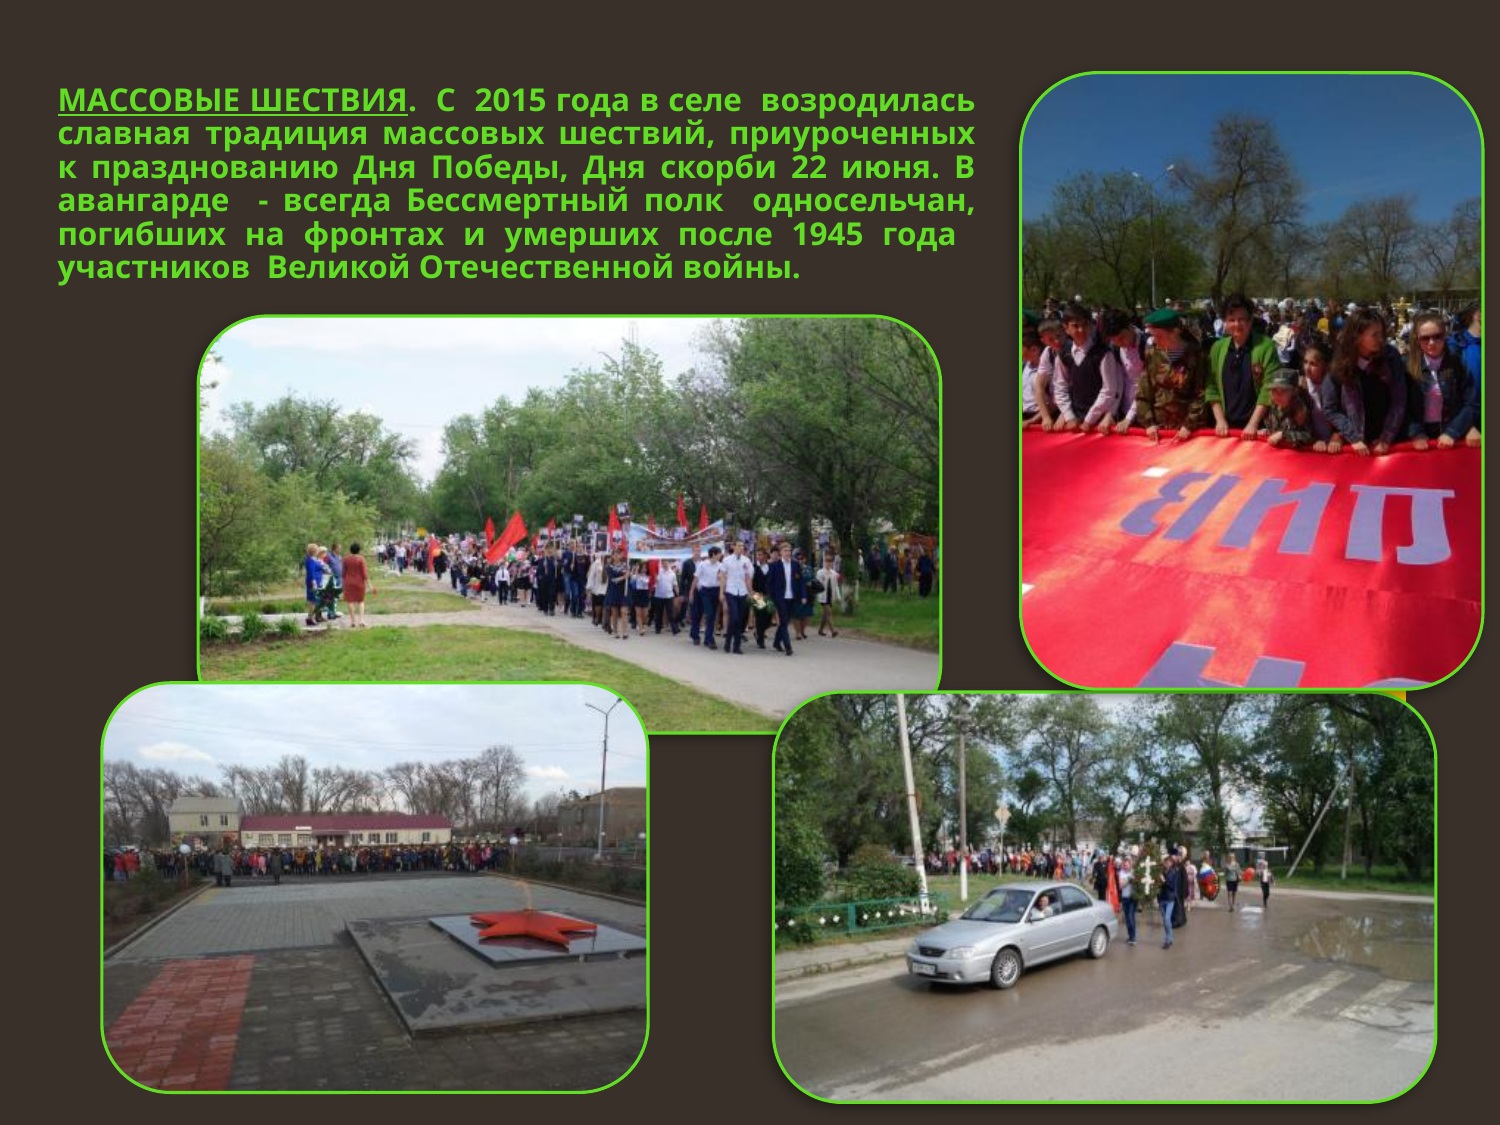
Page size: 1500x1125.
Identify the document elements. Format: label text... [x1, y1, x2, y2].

title МАССОВЫЕ ШЕСТВИЯ. С 2015 года в селе возродилась славная традиция массовых шествий, приуроченных к празднованию Дня Победы, Дня скорби 22 июня. В авангарде - всегда Бессмертный полк односельчан, погибших на фронтах и умерших после 1945 года участников Великой Отечественной войны. [42, 52, 991, 293]
picture [101, 315, 1436, 1103]
picture [1020, 72, 1483, 690]
